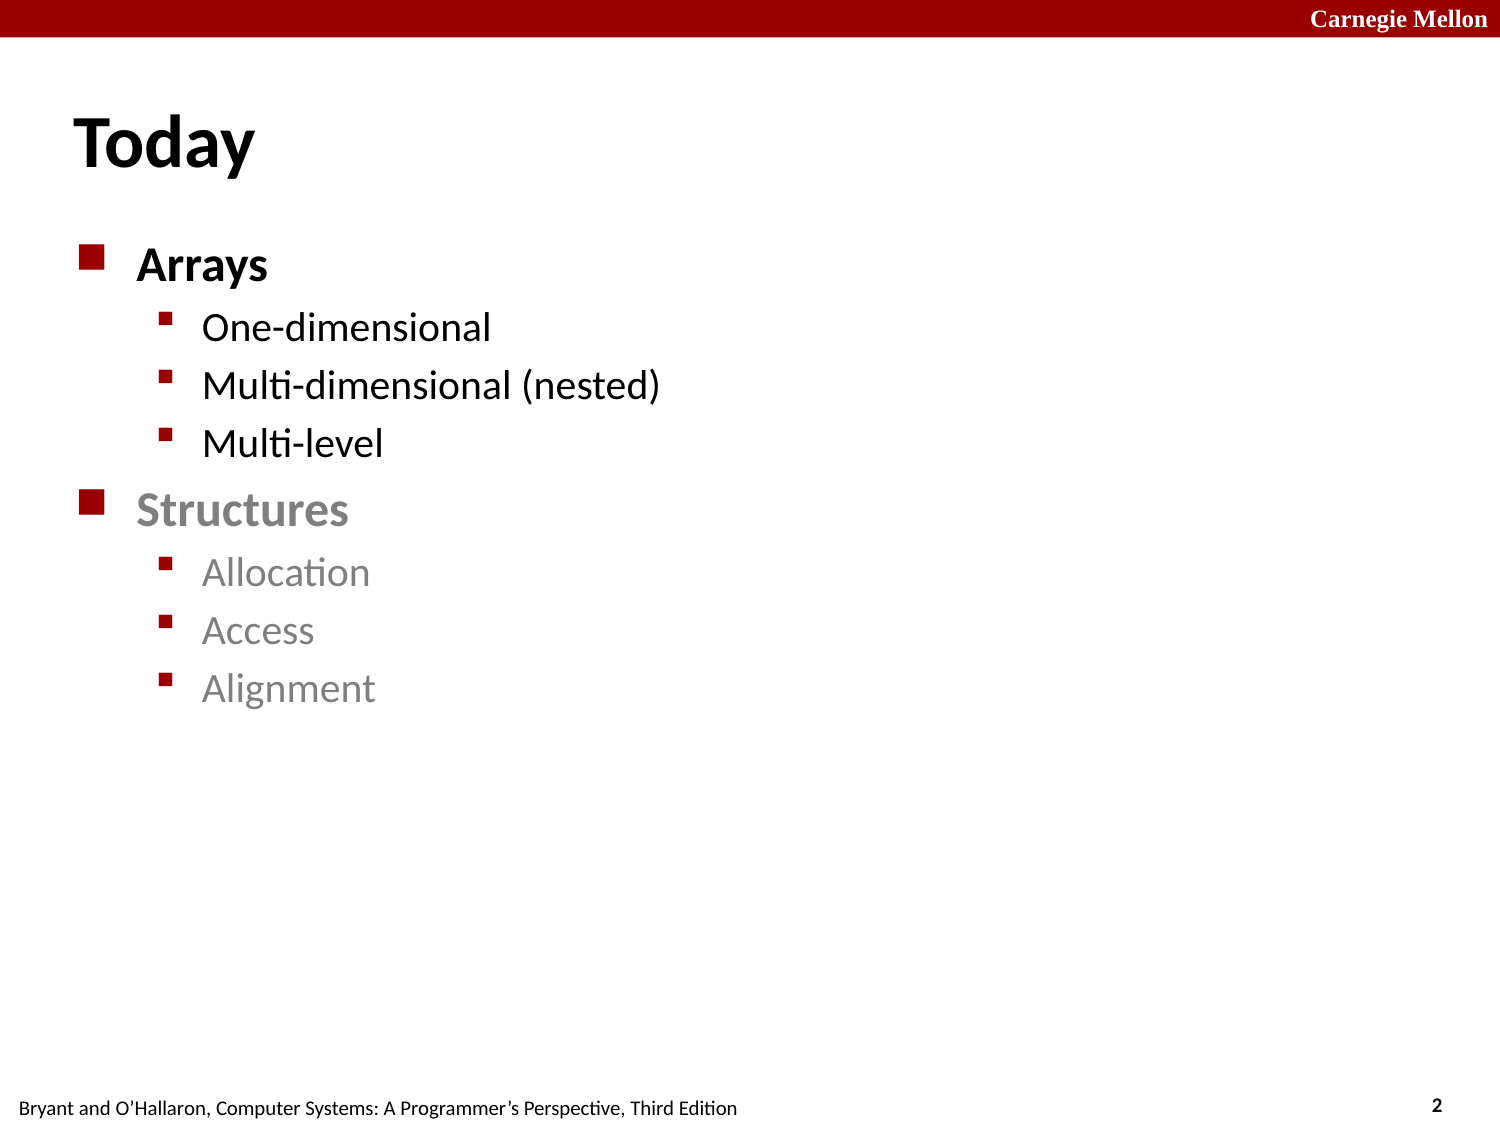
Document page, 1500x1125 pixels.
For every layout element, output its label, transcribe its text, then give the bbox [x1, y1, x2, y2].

list Arrays One-dimensional Multi-dimensional (nested) Multi-level Structures Allocation Access Alignment [64, 223, 1361, 1040]
title Today [58, 74, 1305, 201]
